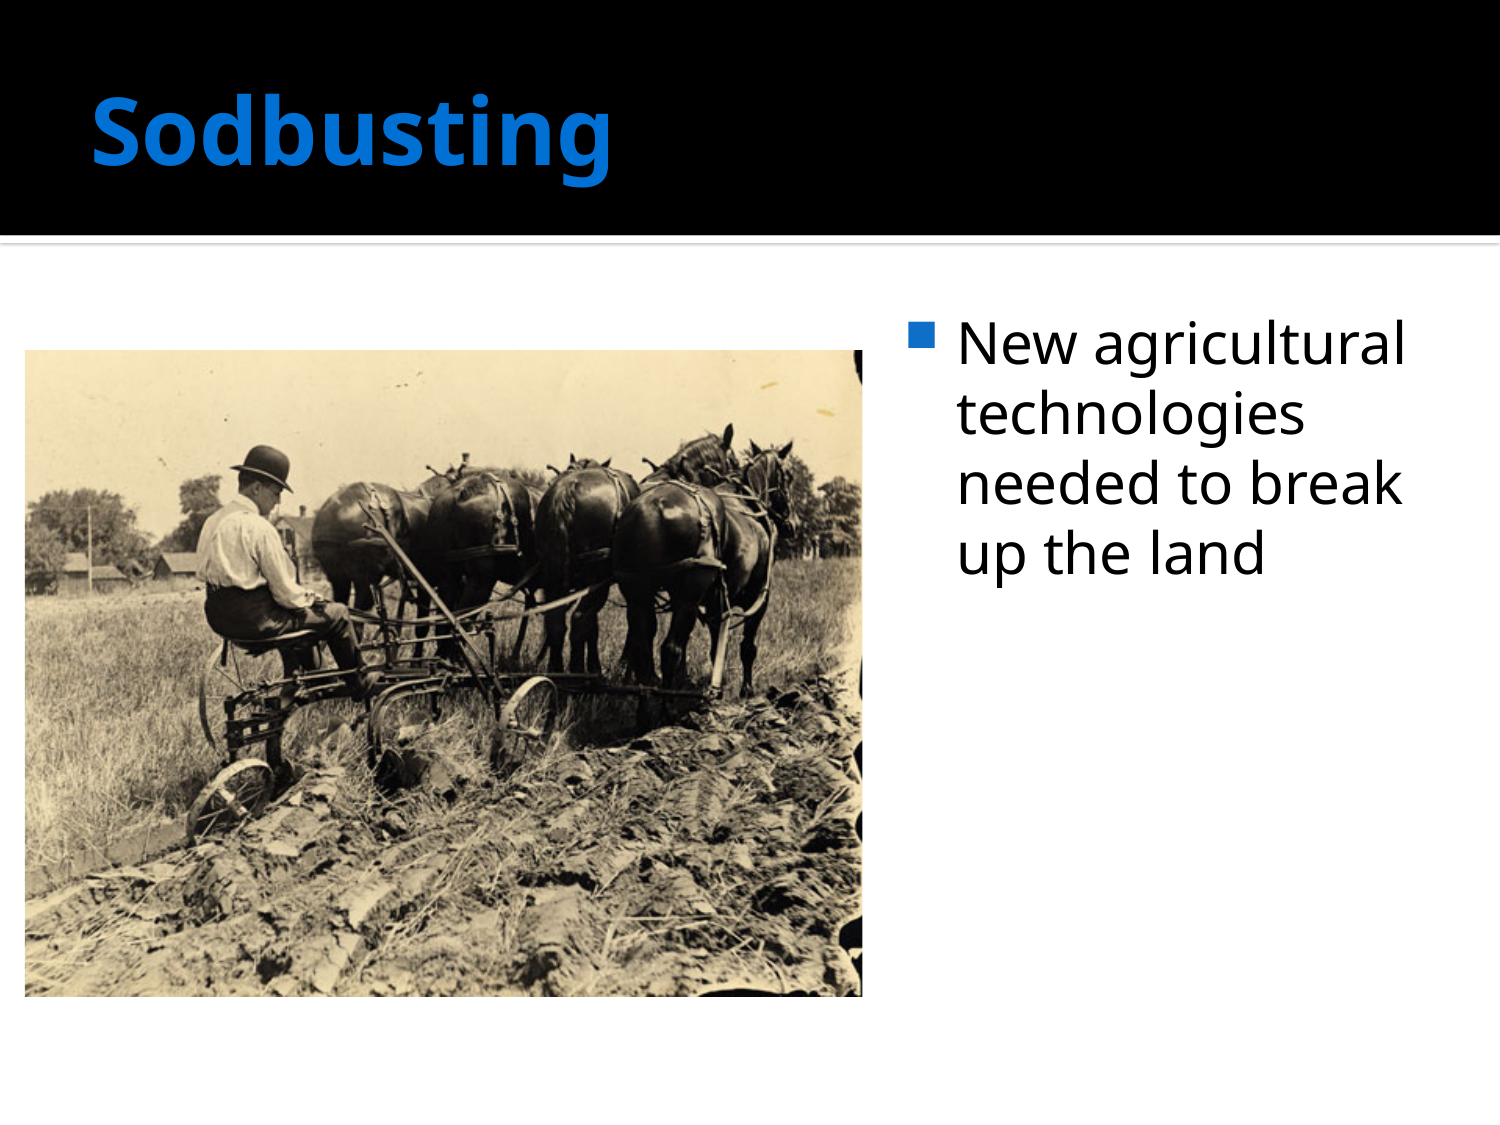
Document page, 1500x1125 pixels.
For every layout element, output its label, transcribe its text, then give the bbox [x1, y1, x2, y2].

picture [24, 349, 863, 998]
title Sodbusting [75, 24, 1425, 231]
list New agricultural technologies needed to break up the land [875, 291, 1425, 1050]
